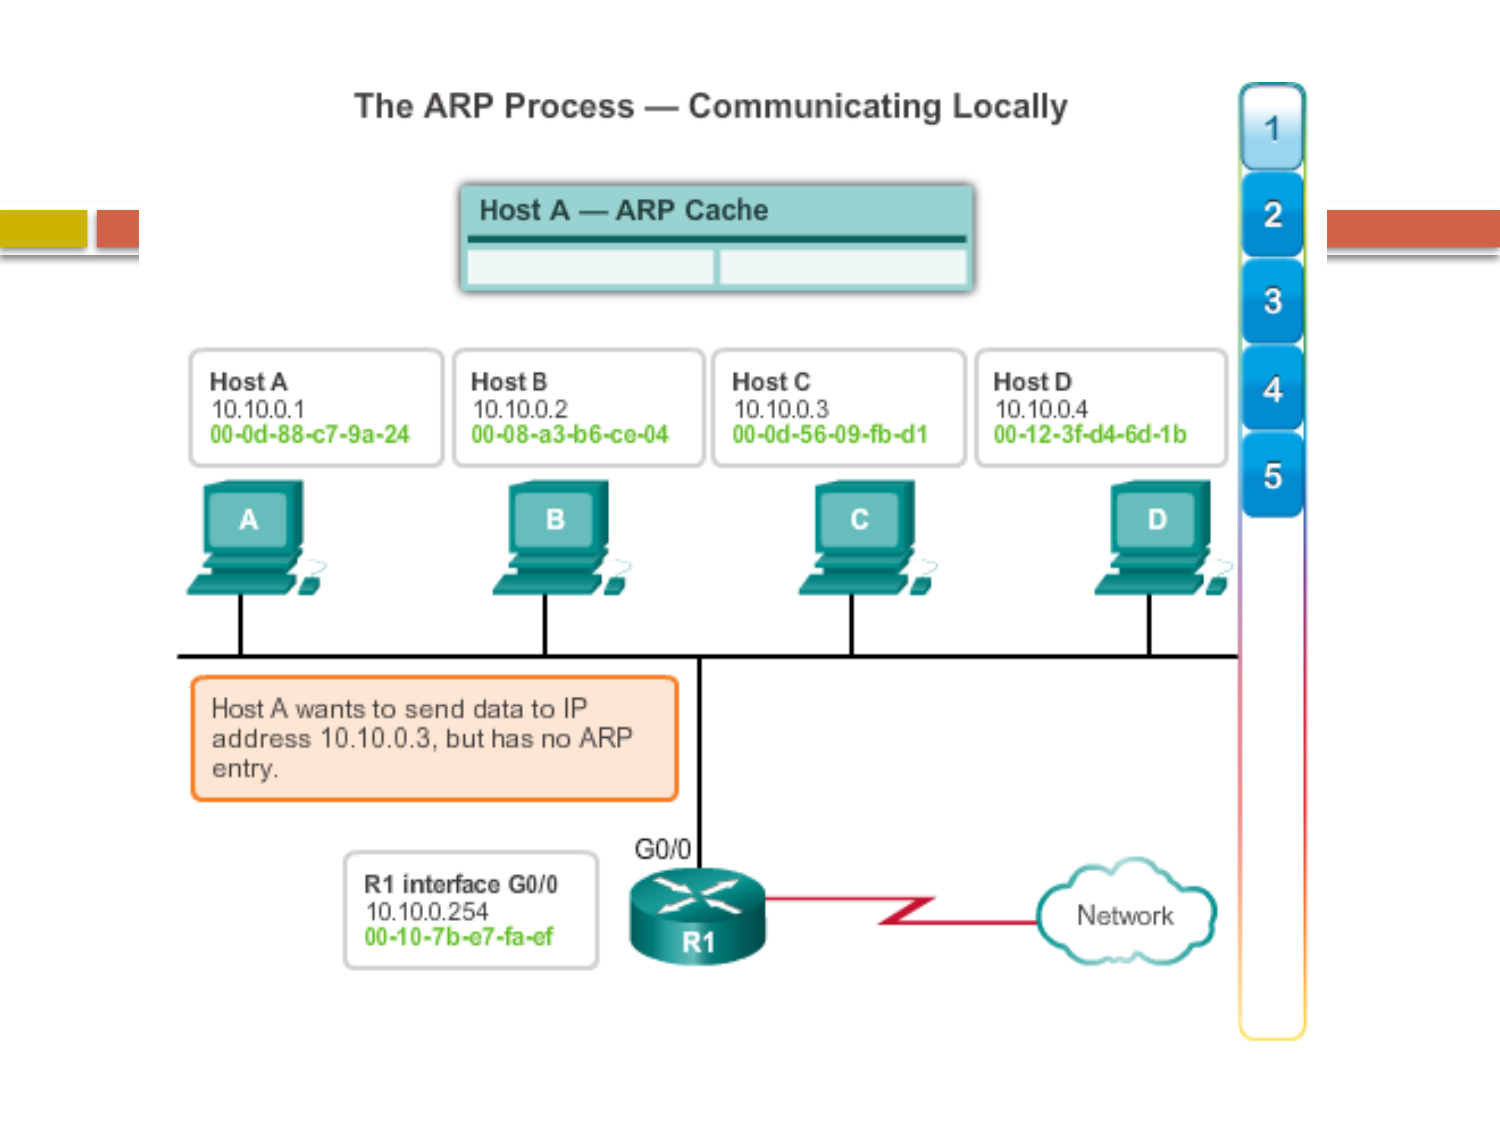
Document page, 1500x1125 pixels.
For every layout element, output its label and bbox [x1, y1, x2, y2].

picture [139, 82, 1327, 1071]
